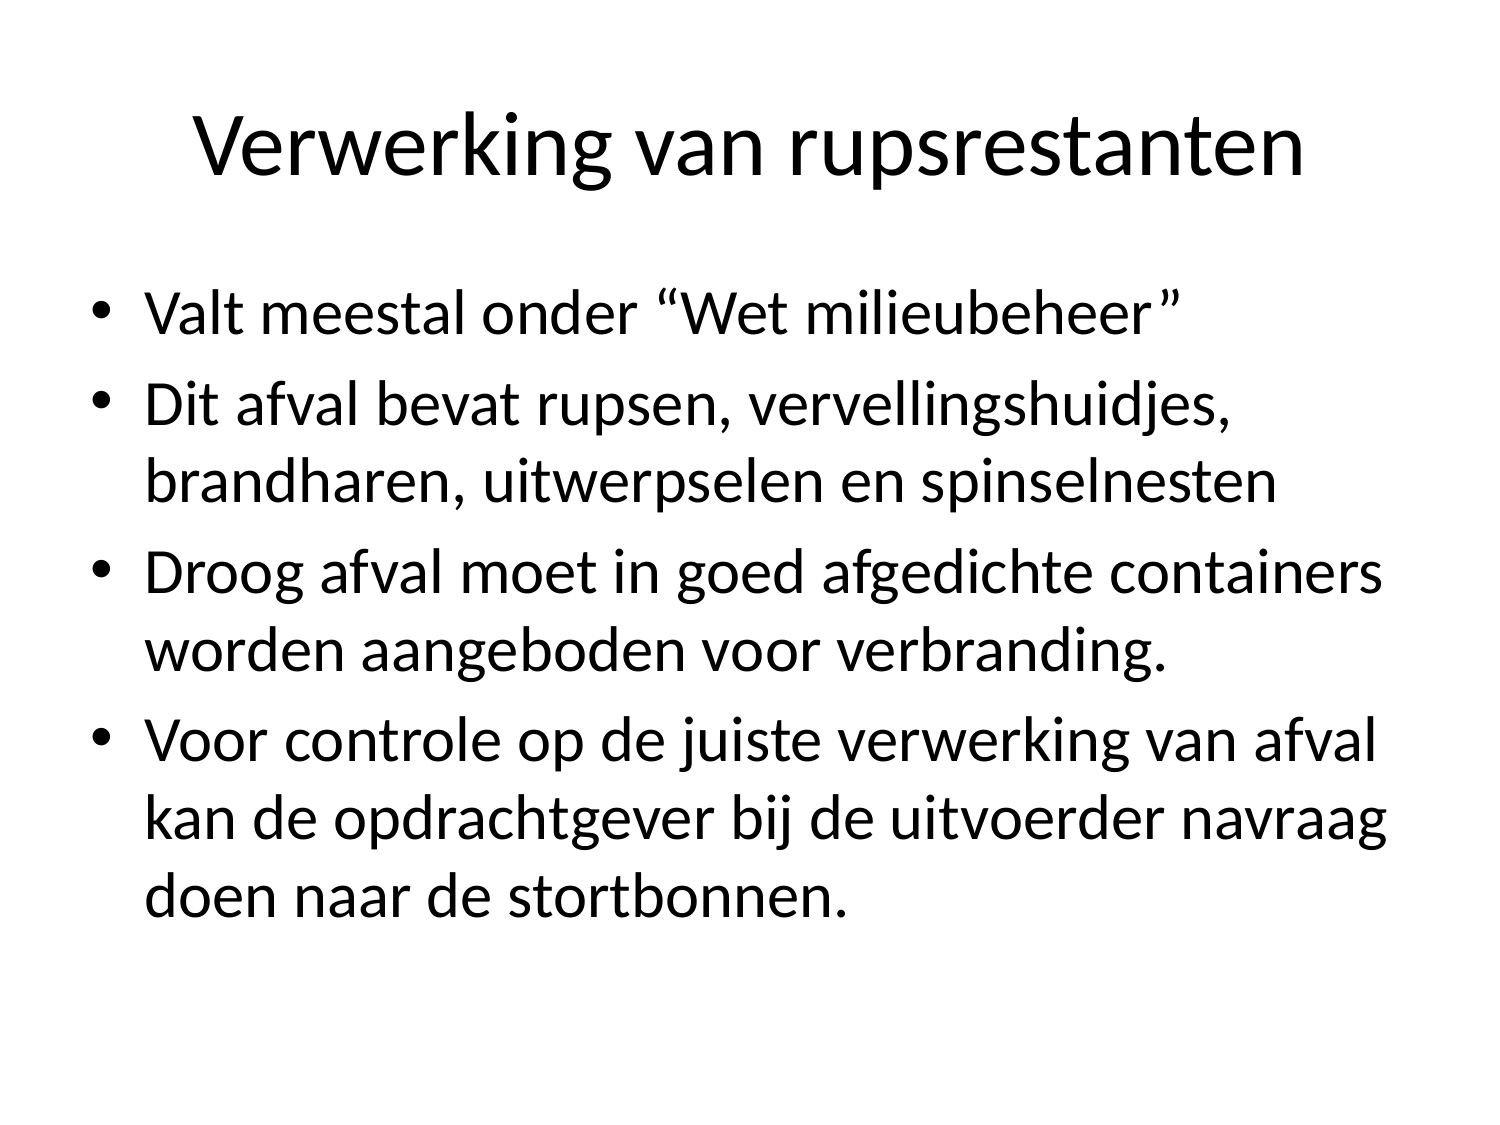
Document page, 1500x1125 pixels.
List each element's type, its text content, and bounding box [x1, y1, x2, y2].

list Valt meestal onder “Wet milieubeheer” Dit afval bevat rupsen, vervellingshuidjes, brandharen, uitwerpselen en spinselnesten Droog afval moet in goed afgedichte containers worden aangeboden voor verbranding. Voor controle op de juiste verwerking van afval kan de opdrachtgever bij de uitvoerder navraag doen naar de stortbonnen. [75, 262, 1425, 1005]
title Verwerking van rupsrestanten [75, 45, 1425, 233]
